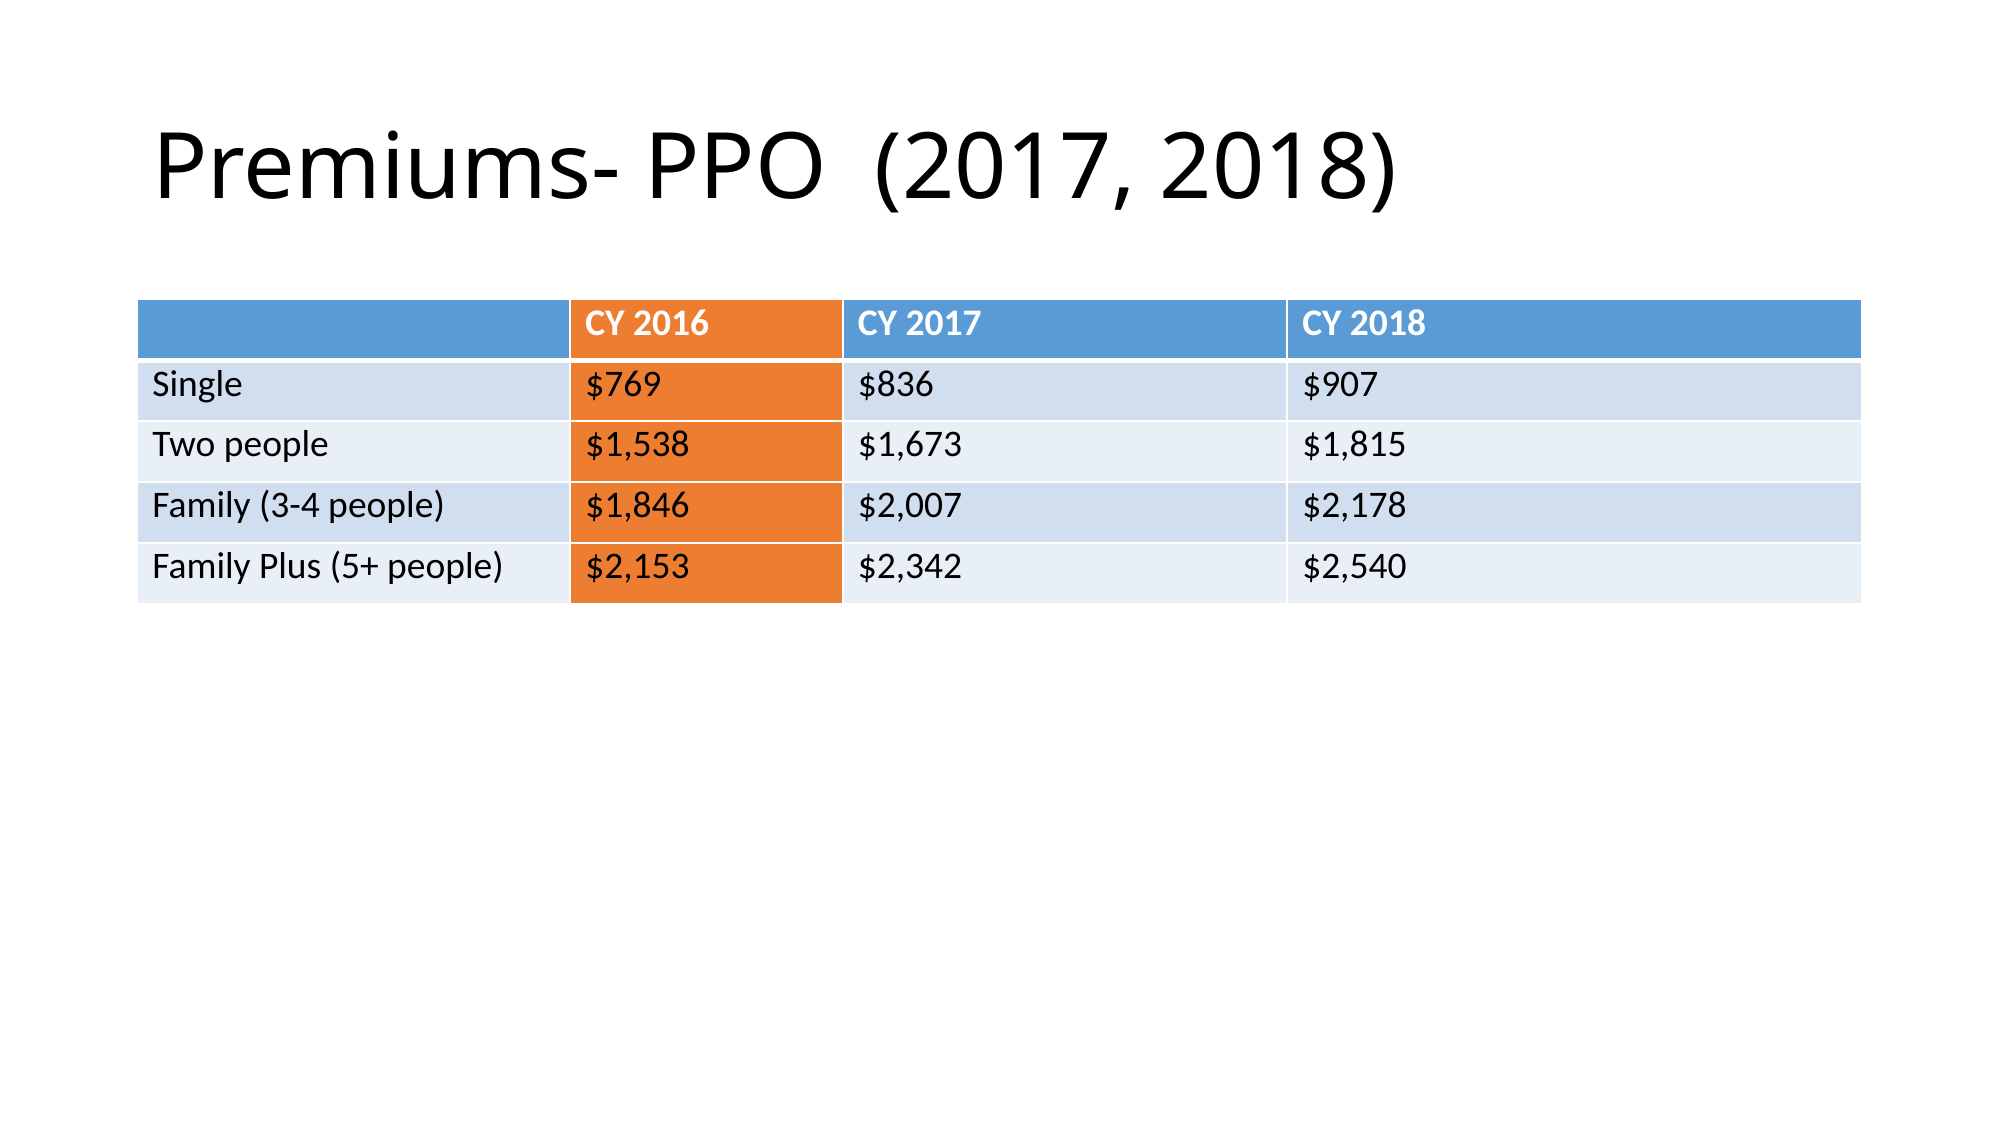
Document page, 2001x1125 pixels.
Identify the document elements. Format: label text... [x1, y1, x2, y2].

table_cell $907 [1288, 363, 1861, 420]
table_cell Two people [138, 422, 569, 481]
table_cell Family (3-4 people) [138, 483, 569, 542]
table_cell $2,540 [1288, 544, 1861, 603]
table_cell $1,538 [571, 422, 842, 481]
table_header [138, 300, 569, 358]
table_cell $2,178 [1288, 483, 1861, 542]
table_cell Single [138, 363, 569, 420]
title Premiums- PPO (2017, 2018) [137, 59, 1863, 278]
table_cell $1,846 [571, 483, 842, 542]
table_cell $2,007 [844, 483, 1286, 542]
table_cell $1,673 [844, 422, 1286, 481]
table_header CY 2016 [571, 300, 842, 358]
table_cell $836 [844, 363, 1286, 420]
table_cell Family Plus (5+ people) [138, 544, 569, 603]
table_cell $1,815 [1288, 422, 1861, 481]
table_header CY 2018 [1288, 300, 1861, 358]
table_cell $769 [571, 363, 842, 420]
table_cell $2,153 [571, 544, 842, 603]
table_cell $2,342 [844, 544, 1286, 603]
table_header CY 2017 [844, 300, 1286, 358]
